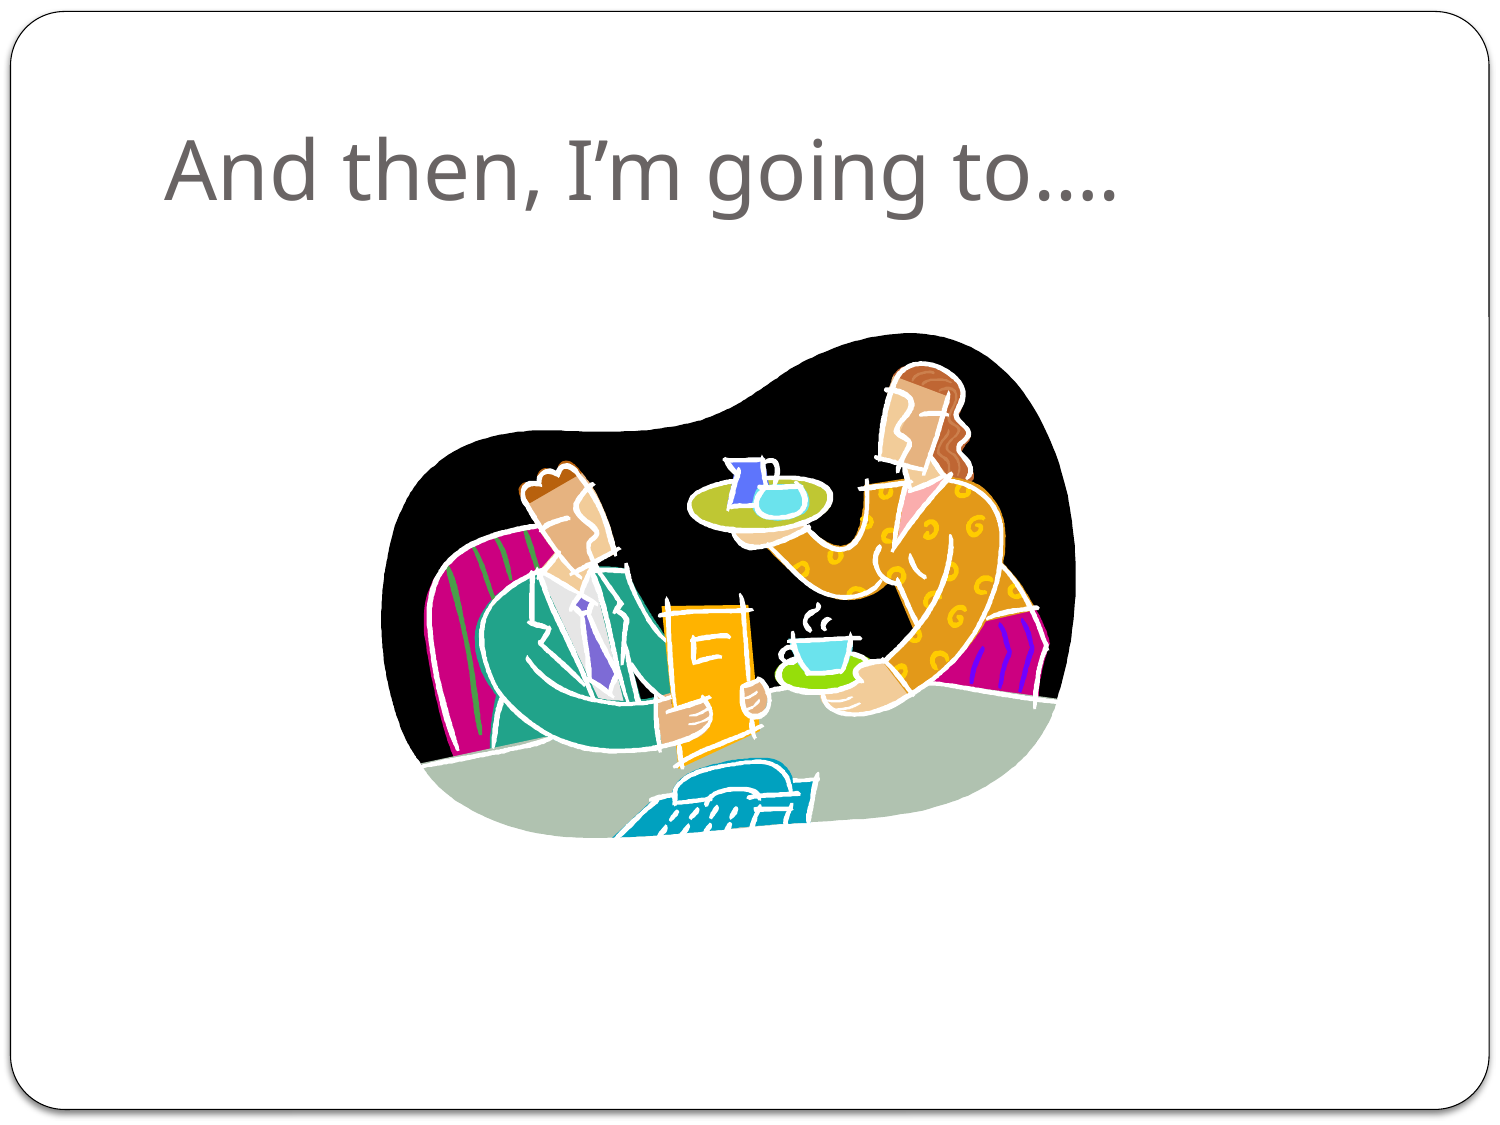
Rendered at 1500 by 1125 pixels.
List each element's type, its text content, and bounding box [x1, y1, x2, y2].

title And then, I’m going to…. [150, 45, 1425, 233]
picture [374, 324, 1085, 851]
